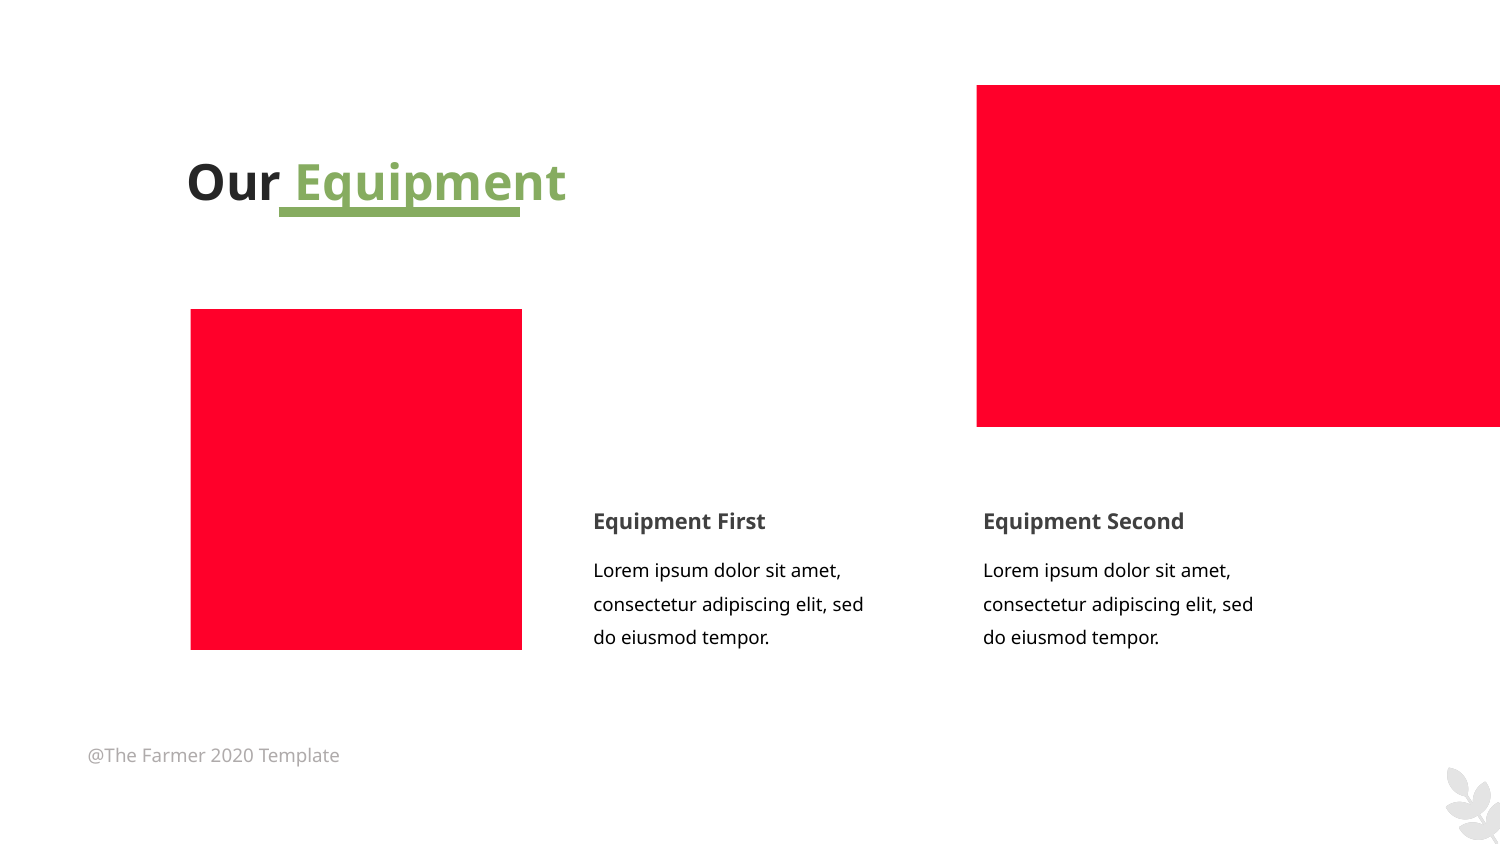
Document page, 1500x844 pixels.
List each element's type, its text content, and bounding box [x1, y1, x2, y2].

picture [1404, 737, 1500, 844]
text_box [186, 152, 633, 213]
text_box Lorem ipsum dolor sit amet, consectetur adipiscing elit, sed do eiusmod tempor. [578, 540, 888, 656]
picture [190, 309, 522, 650]
picture [976, 85, 1500, 427]
text_box Lorem ipsum dolor sit amet, consectetur adipiscing elit, sed do eiusmod tempor. [968, 540, 1278, 656]
text_box Equipment Second [968, 500, 1221, 540]
text_box Equipment First [578, 500, 800, 540]
text_box @The Farmer 2020 Template [72, 736, 584, 774]
